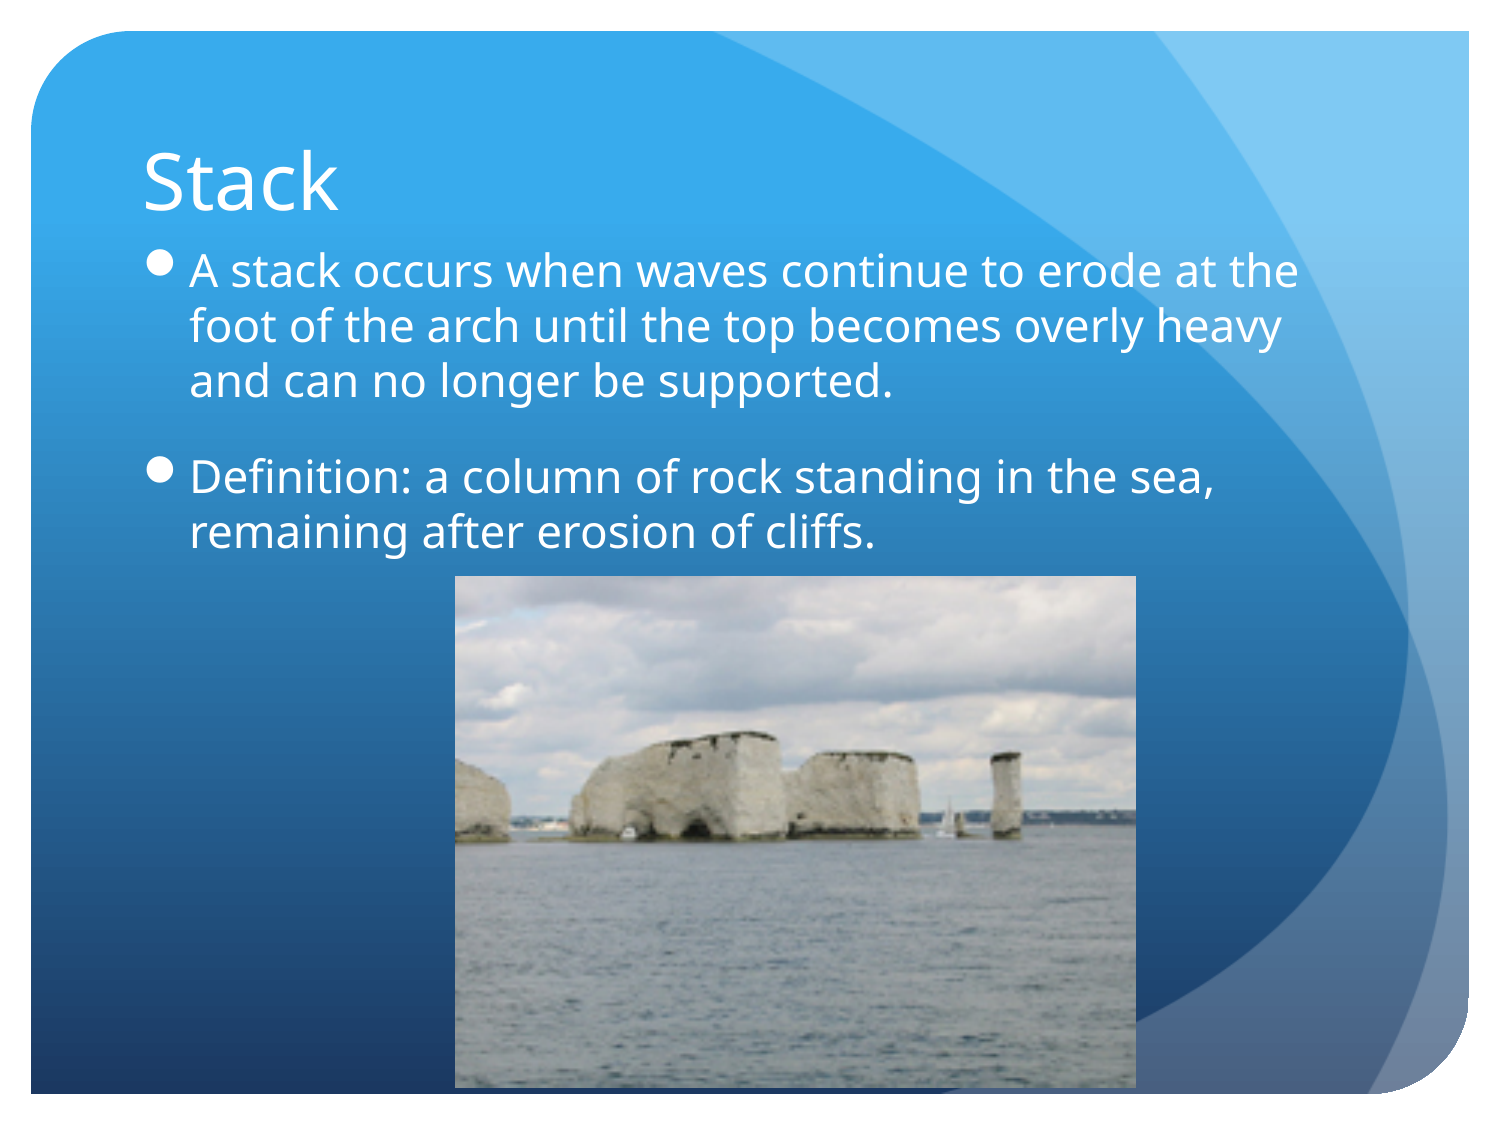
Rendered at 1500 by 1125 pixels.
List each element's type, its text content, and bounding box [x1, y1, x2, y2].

picture [24, 30, 1473, 1094]
title Stack [127, 62, 1372, 233]
list A stack occurs when waves continue to erode at the foot of the arch until the top becomes overly heavy and can no longer be supported. Definition: a column of rock standing in the sea, remaining after erosion of cliffs. [127, 233, 1372, 925]
